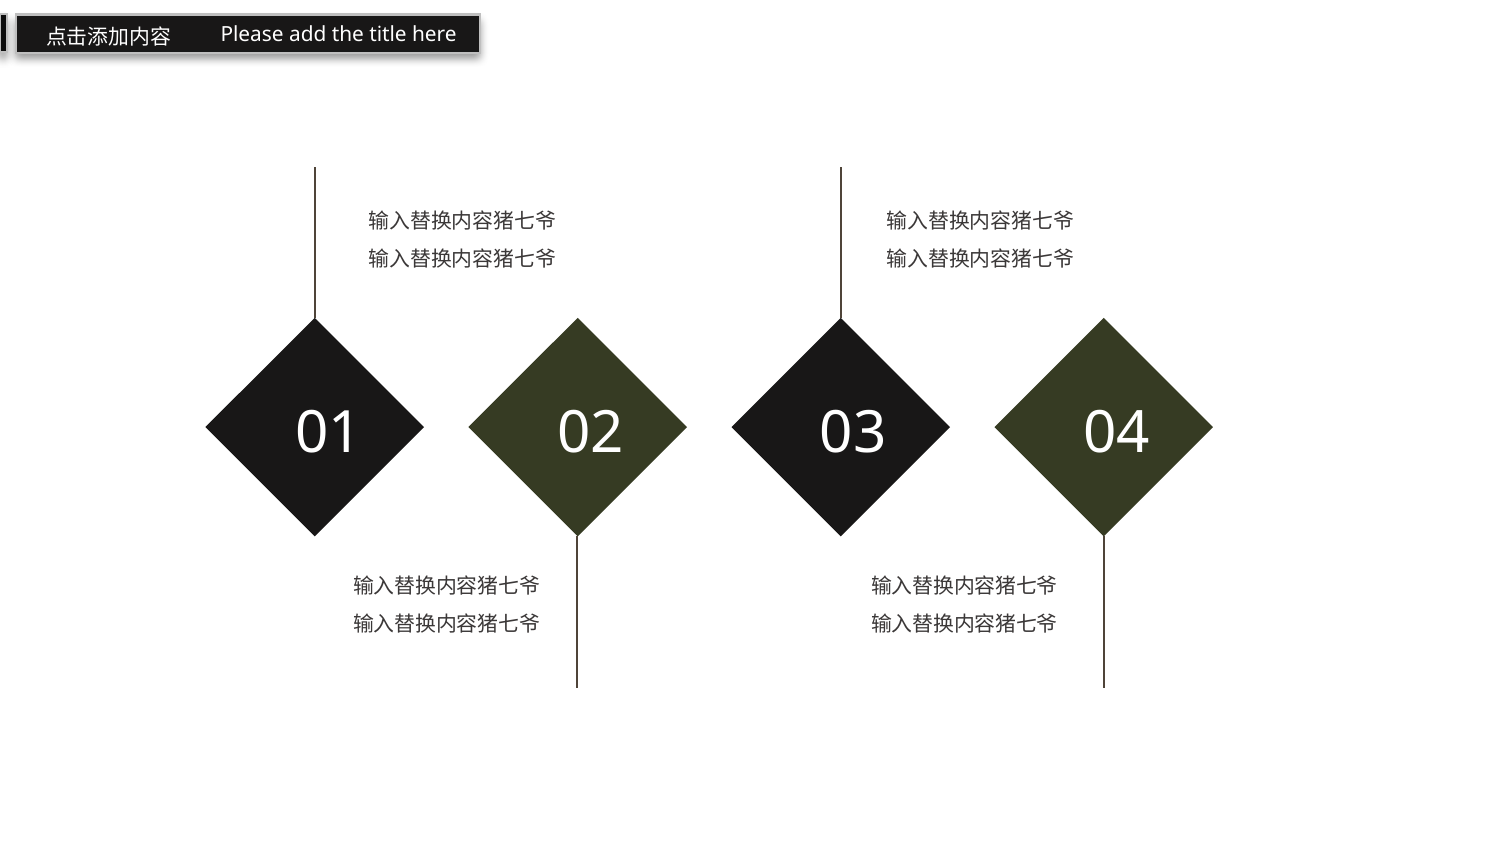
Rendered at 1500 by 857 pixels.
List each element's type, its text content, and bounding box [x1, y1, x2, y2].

text_box Please add the title here [205, 12, 472, 53]
text_box [15, 13, 481, 54]
text_box [0, 13, 8, 53]
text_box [205, 166, 1214, 688]
